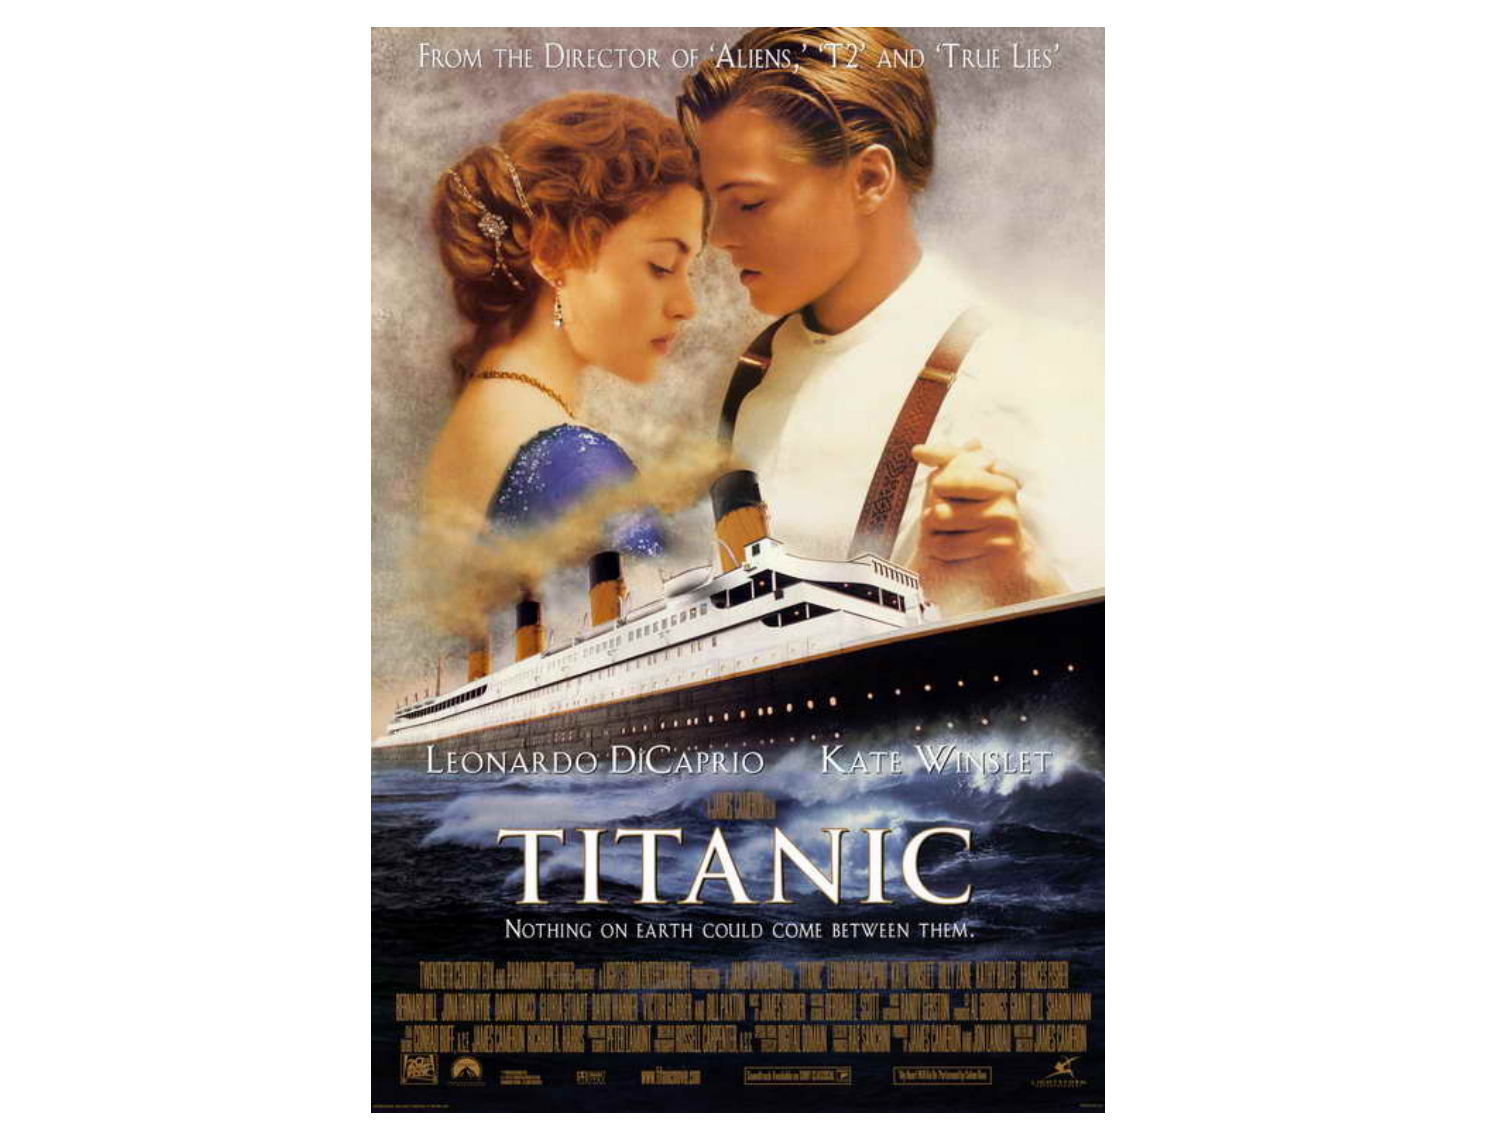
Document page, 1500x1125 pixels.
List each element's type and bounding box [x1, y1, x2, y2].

picture [371, 27, 1105, 1113]
